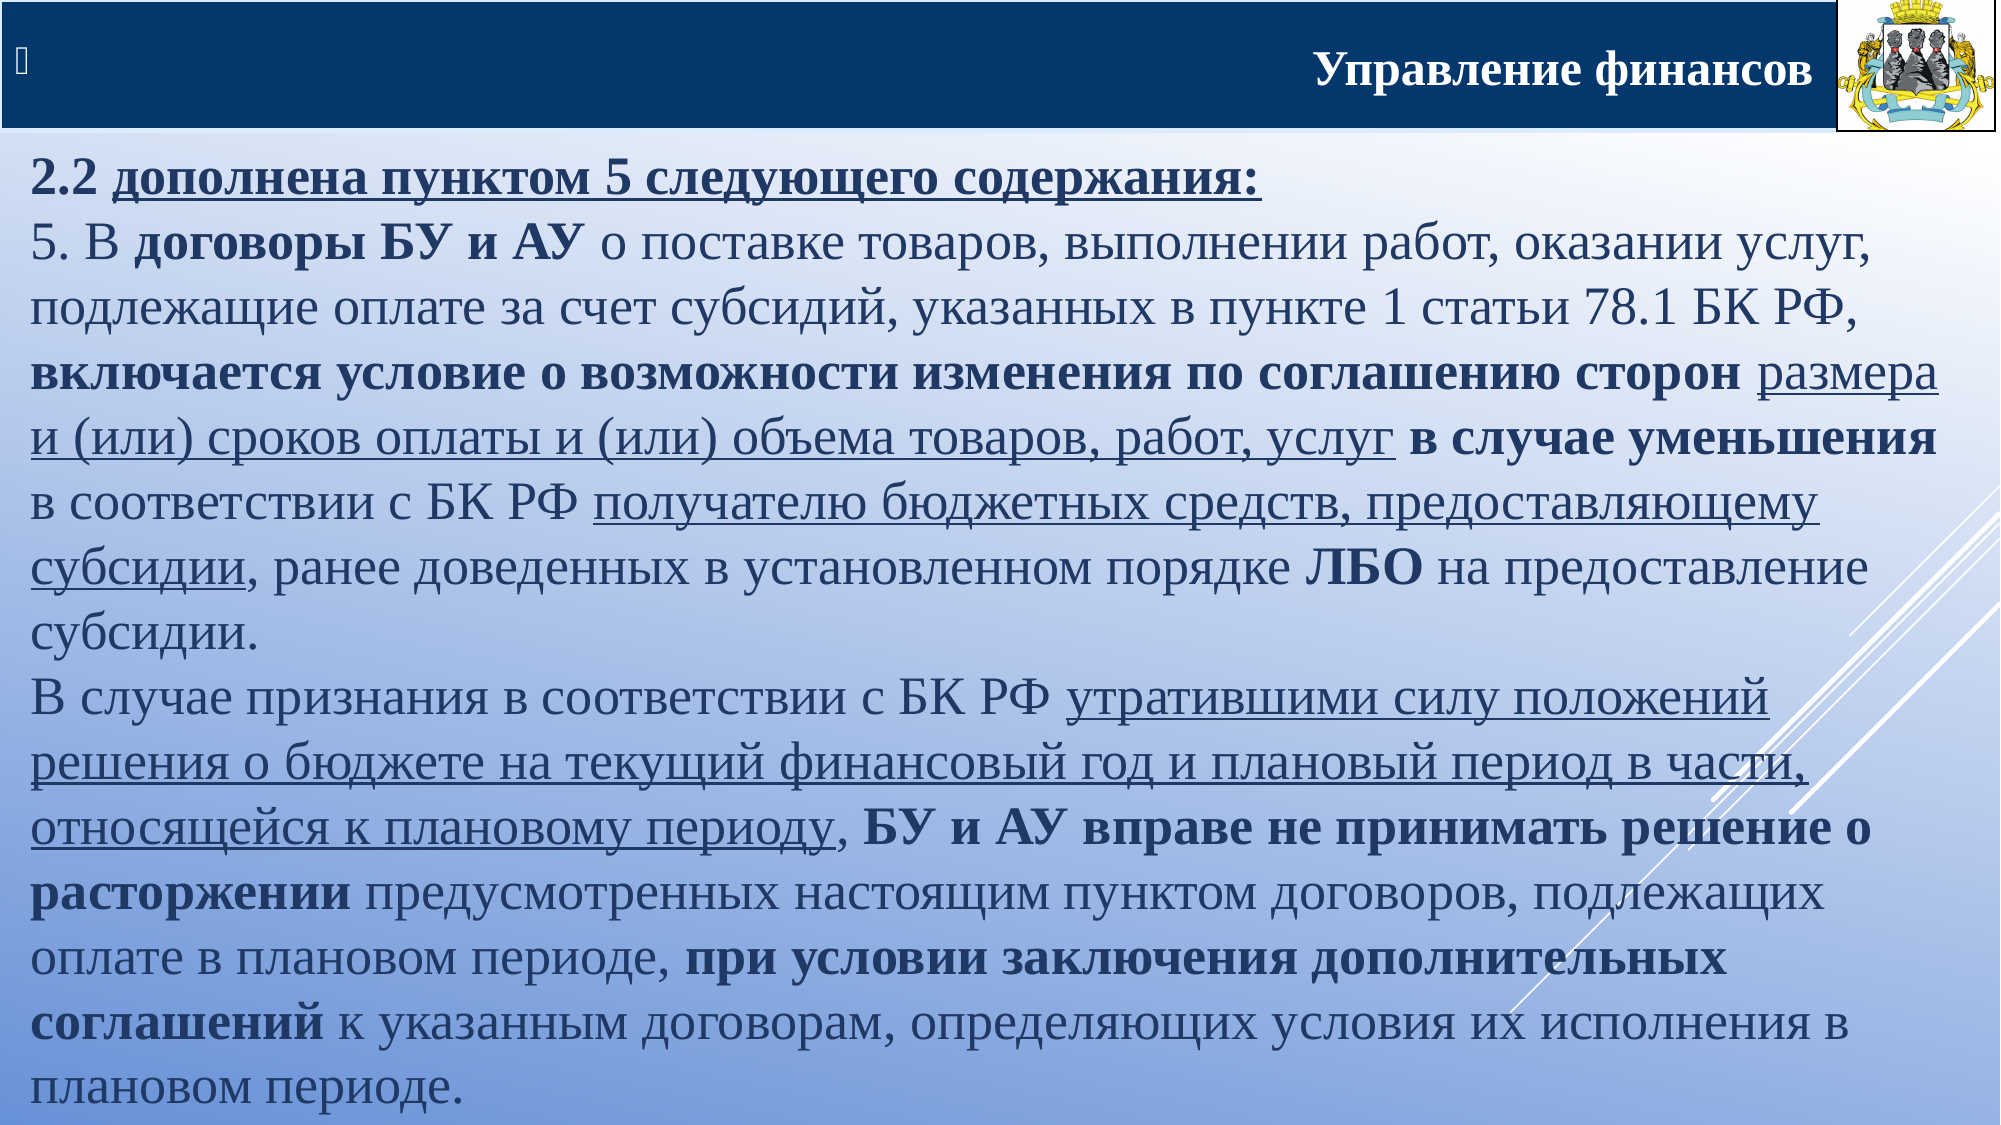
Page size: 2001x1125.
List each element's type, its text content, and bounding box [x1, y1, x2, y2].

list Управление финансов [0, 0, 1836, 132]
picture [1837, 0, 1995, 131]
title 2.2 дополнена пунктом 5 следующего содержания: 5. В договоры БУ и АУ о поставке товаров, выполнении работ, оказании услуг, подлежащие оплате за счет субсидий, указанных в пункте 1 статьи 78.1 БК РФ, включается условие о возможности изменения по соглашению сторон размера и (или) сроков оплаты и (или) объема товаров, работ, услуг в случае уменьшения в соответствии с БК РФ получателю бюджетных средств, предоставляющему субсидии, ранее доведенных в установленном порядке ЛБО на предоставление субсидии. В случае признания в соответствии с БК РФ утратившими силу положений решения о бюджете на текущий финансовый год и плановый период в части, относящейся к плановому периоду, БУ и АУ вправе не принимать решение о расторжении предусмотренных настоящим пунктом договоров, подлежащих оплате в плановом периоде, при условии заключения дополнительных соглашений к указанным договорам, определяющих условия их исполнения в плановом периоде. [15, 132, 1985, 1125]
